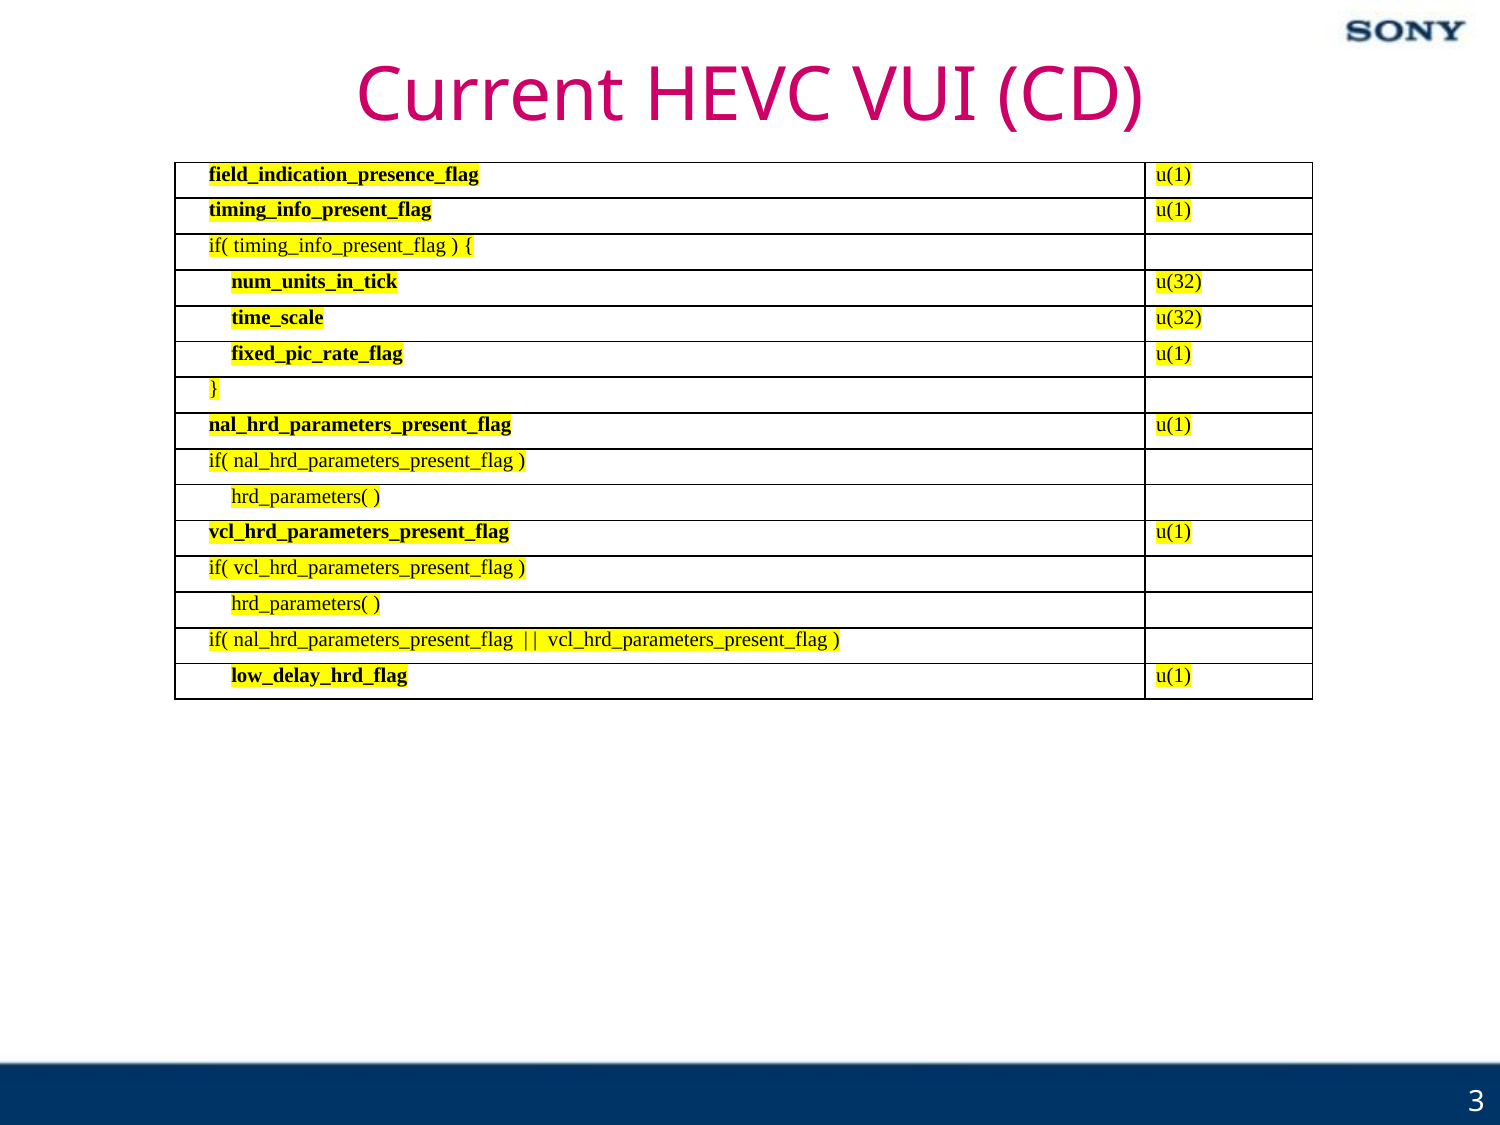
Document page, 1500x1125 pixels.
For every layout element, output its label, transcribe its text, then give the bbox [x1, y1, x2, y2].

table_cell [1146, 450, 1312, 484]
table_cell vcl_hrd_parameters_present_flag [176, 521, 1144, 555]
table_cell hrd_parameters( ) [176, 593, 1144, 627]
table_cell hrd_parameters( ) [176, 485, 1144, 520]
table_cell nal_hrd_parameters_present_flag [176, 414, 1144, 448]
table_cell [1146, 235, 1312, 269]
table_cell num_units_in_tick [176, 271, 1144, 305]
table_cell u(1) [1146, 199, 1312, 233]
title Current HEVC VUI (CD) [49, 37, 1451, 144]
table_cell fixed_pic_rate_flag [176, 342, 1144, 376]
table_cell } [176, 378, 1144, 412]
table_cell u(1) [1146, 414, 1312, 448]
table_cell [1146, 378, 1312, 412]
table_cell timing_info_present_flag [176, 199, 1144, 233]
picture [0, 0, 1500, 1125]
table_cell if( vcl_hrd_parameters_present_flag ) [176, 557, 1144, 591]
table_cell time_scale [176, 307, 1144, 341]
table_cell if( nal_hrd_parameters_present_flag ) [176, 450, 1144, 484]
table_cell u(1) [1146, 342, 1312, 376]
table_cell [1146, 629, 1312, 663]
table_cell u(1) [1146, 664, 1312, 698]
table_cell u(32) [1146, 271, 1312, 305]
slide_number 3 [1224, 1074, 1500, 1125]
table_cell u(32) [1146, 307, 1312, 341]
table_header field_indication_presence_flag [176, 163, 1144, 197]
table_cell u(1) [1146, 521, 1312, 555]
table_cell if( timing_info_present_flag ) { [176, 235, 1144, 269]
table_header u(1) [1146, 163, 1312, 197]
table_cell low_delay_hrd_flag [176, 664, 1144, 698]
table_cell [1146, 593, 1312, 627]
table_cell [1146, 485, 1312, 520]
table_cell [1146, 557, 1312, 591]
table_cell if( nal_hrd_parameters_present_flag | | vcl_hrd_parameters_present_flag ) [176, 629, 1144, 663]
